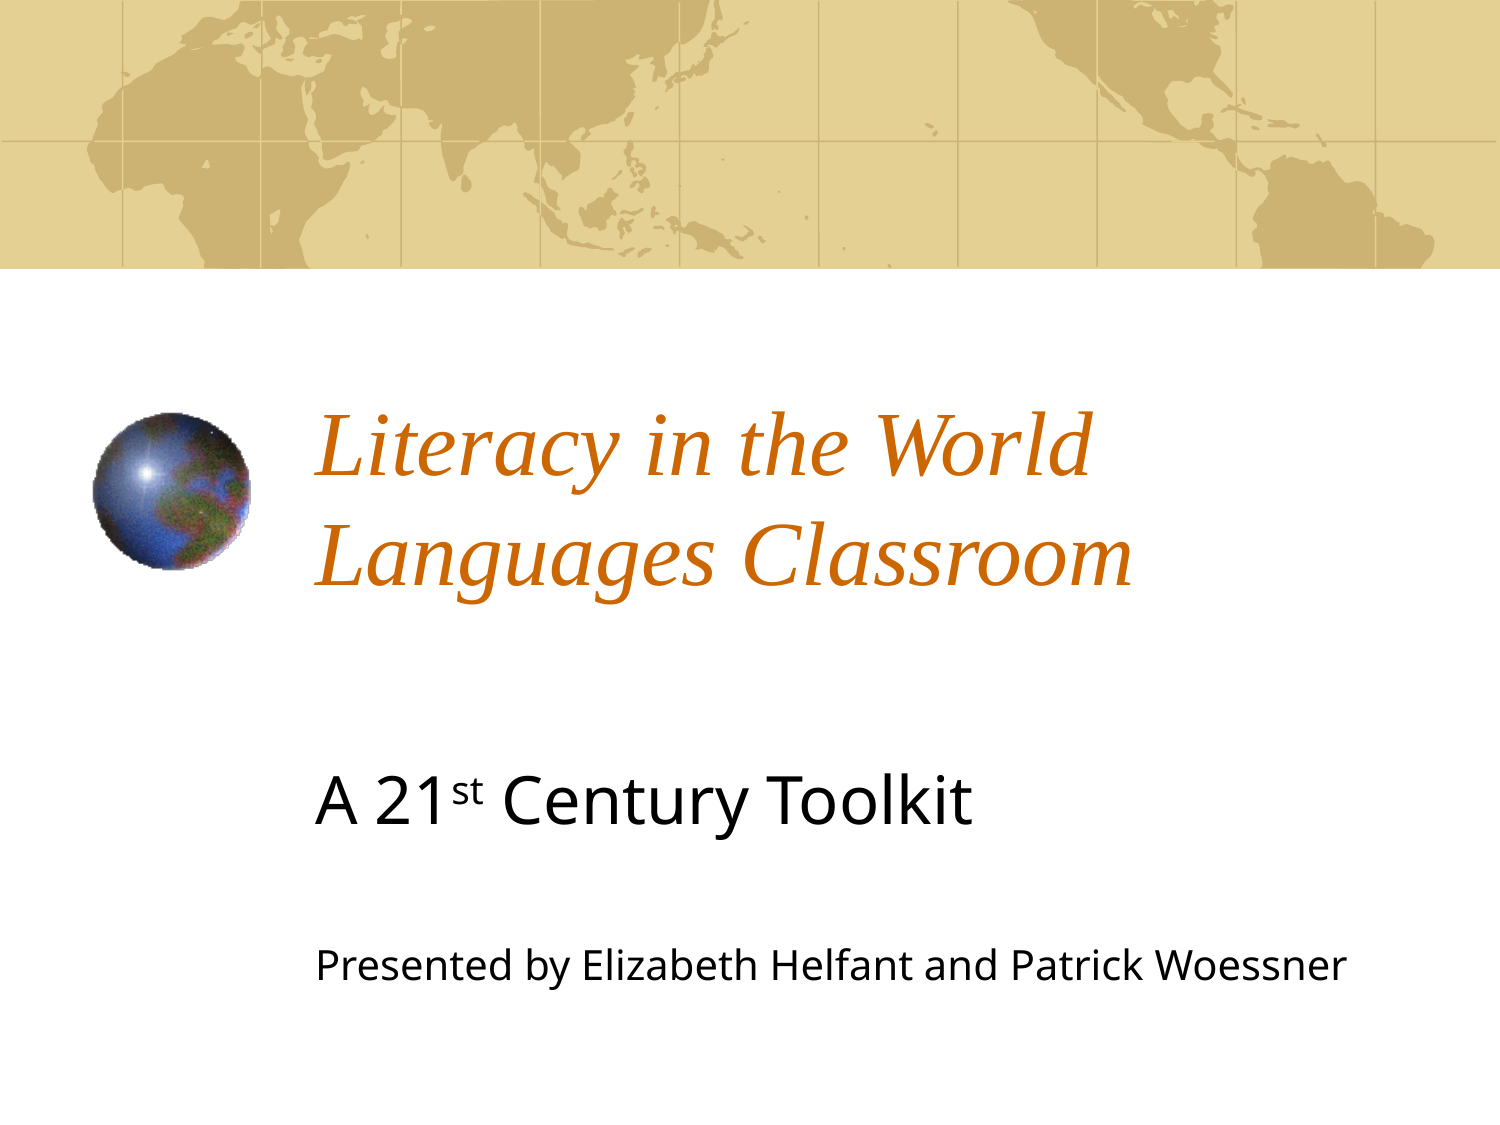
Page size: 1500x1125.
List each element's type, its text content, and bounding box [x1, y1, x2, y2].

picture [87, 407, 268, 575]
title Literacy in the World Languages Classroom [299, 299, 1438, 688]
subtitle A 21st Century Toolkit Presented by Elizabeth Helfant and Patrick Woessner [299, 749, 1438, 1125]
